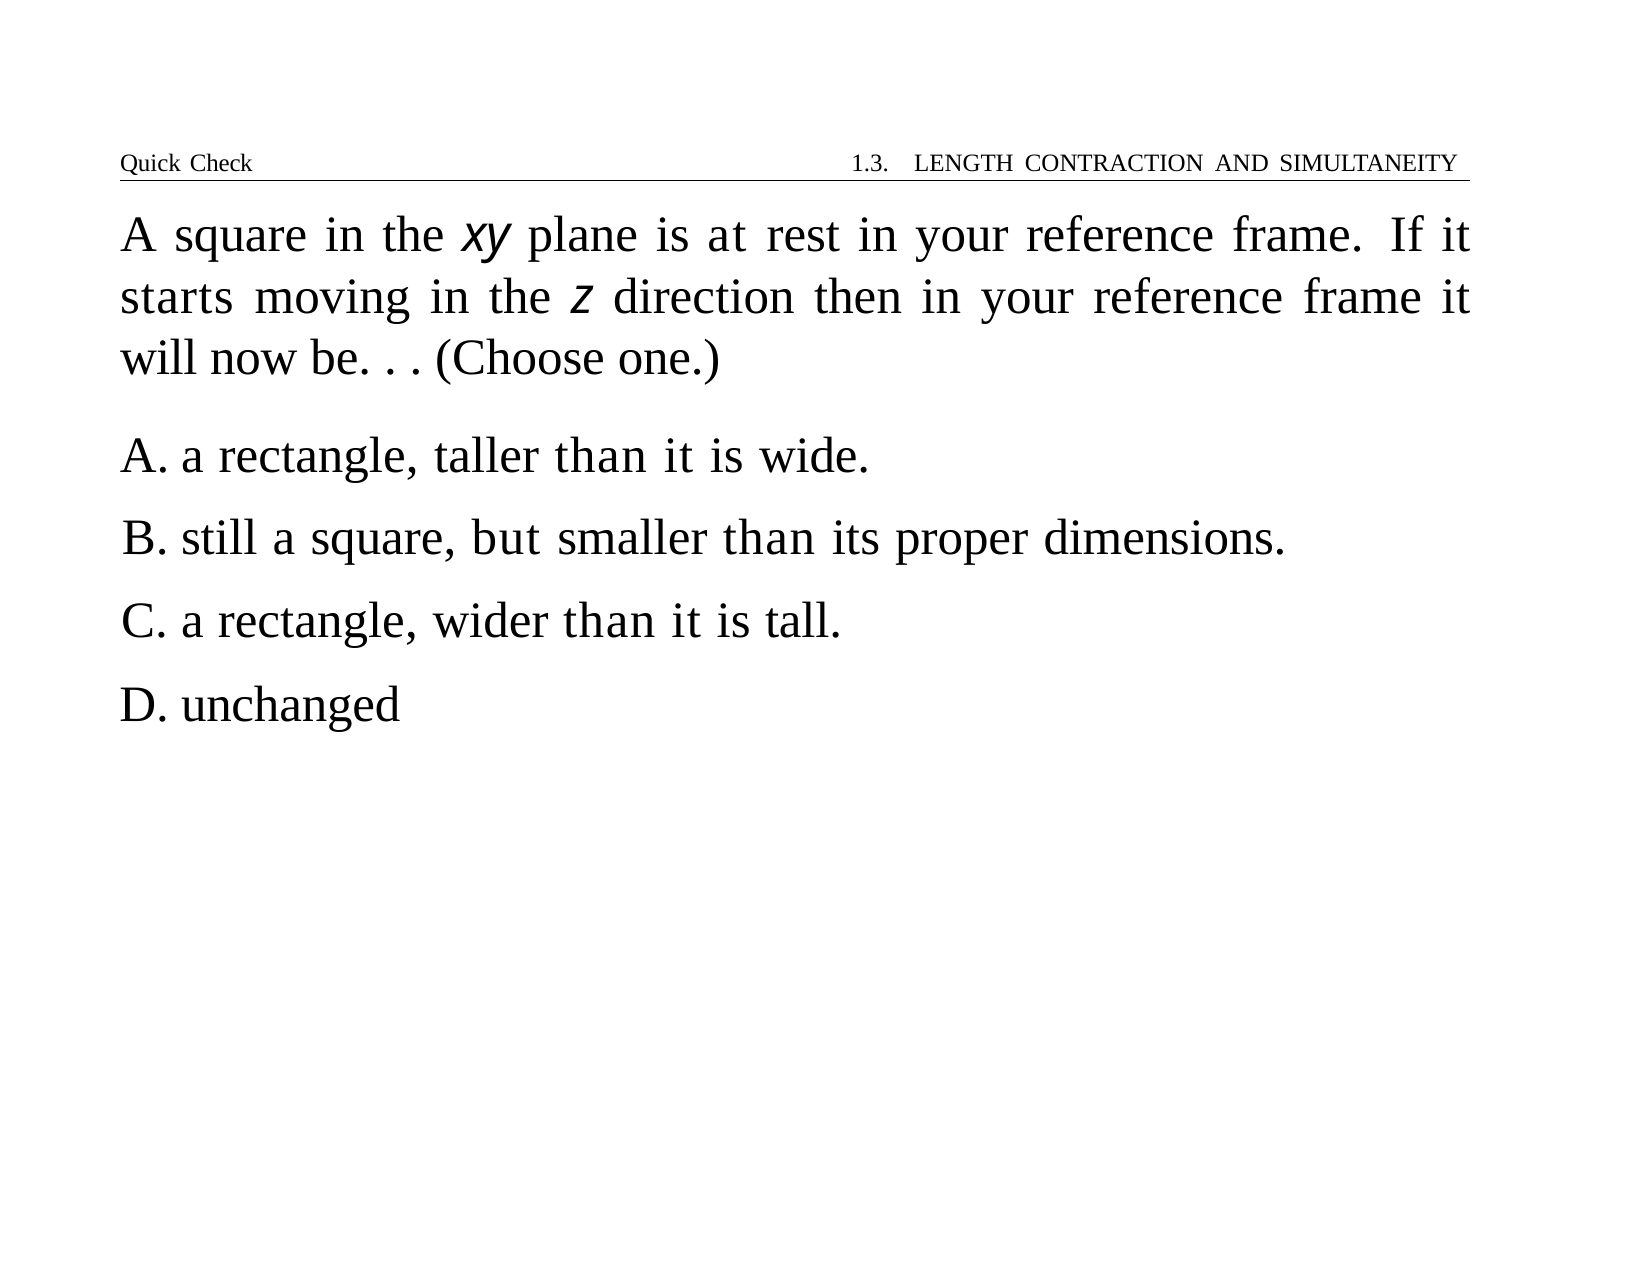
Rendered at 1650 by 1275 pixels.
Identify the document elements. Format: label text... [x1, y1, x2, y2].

title A square in the xy plane is at rest in your reference frame. If it starts moving in the z direction then in your reference frame it will now be. . . (Choose one.) [117, 198, 1473, 413]
text_box a rectangle, taller than it is wide. still a square, but smaller than its proper dimensions. a rectangle, wider than it is tall. unchanged [117, 397, 1291, 732]
text_box Quick Check 1.3. LENGTH CONTRACTION AND SIMULTANEITY [117, 144, 1473, 176]
